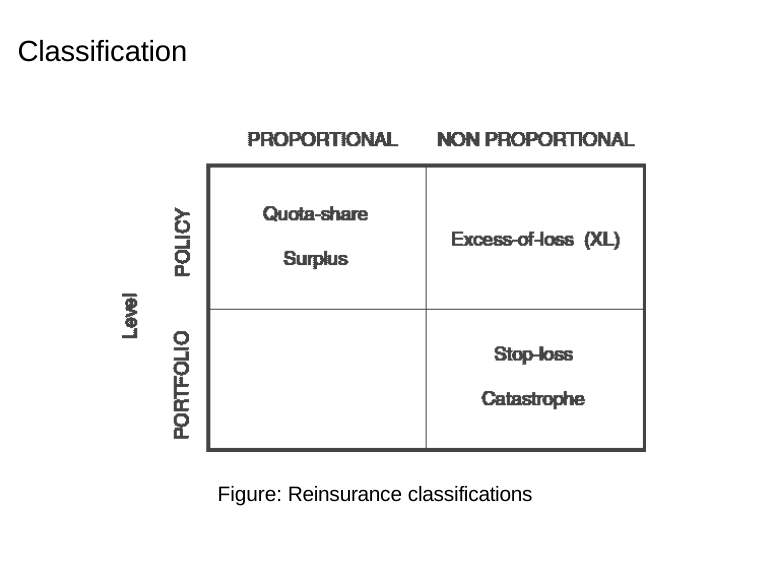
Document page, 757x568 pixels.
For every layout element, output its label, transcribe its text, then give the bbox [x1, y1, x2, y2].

text_box Classification [15, 29, 196, 68]
picture [122, 132, 646, 453]
text_box Figure: Reinsurance classifications [215, 479, 541, 507]
